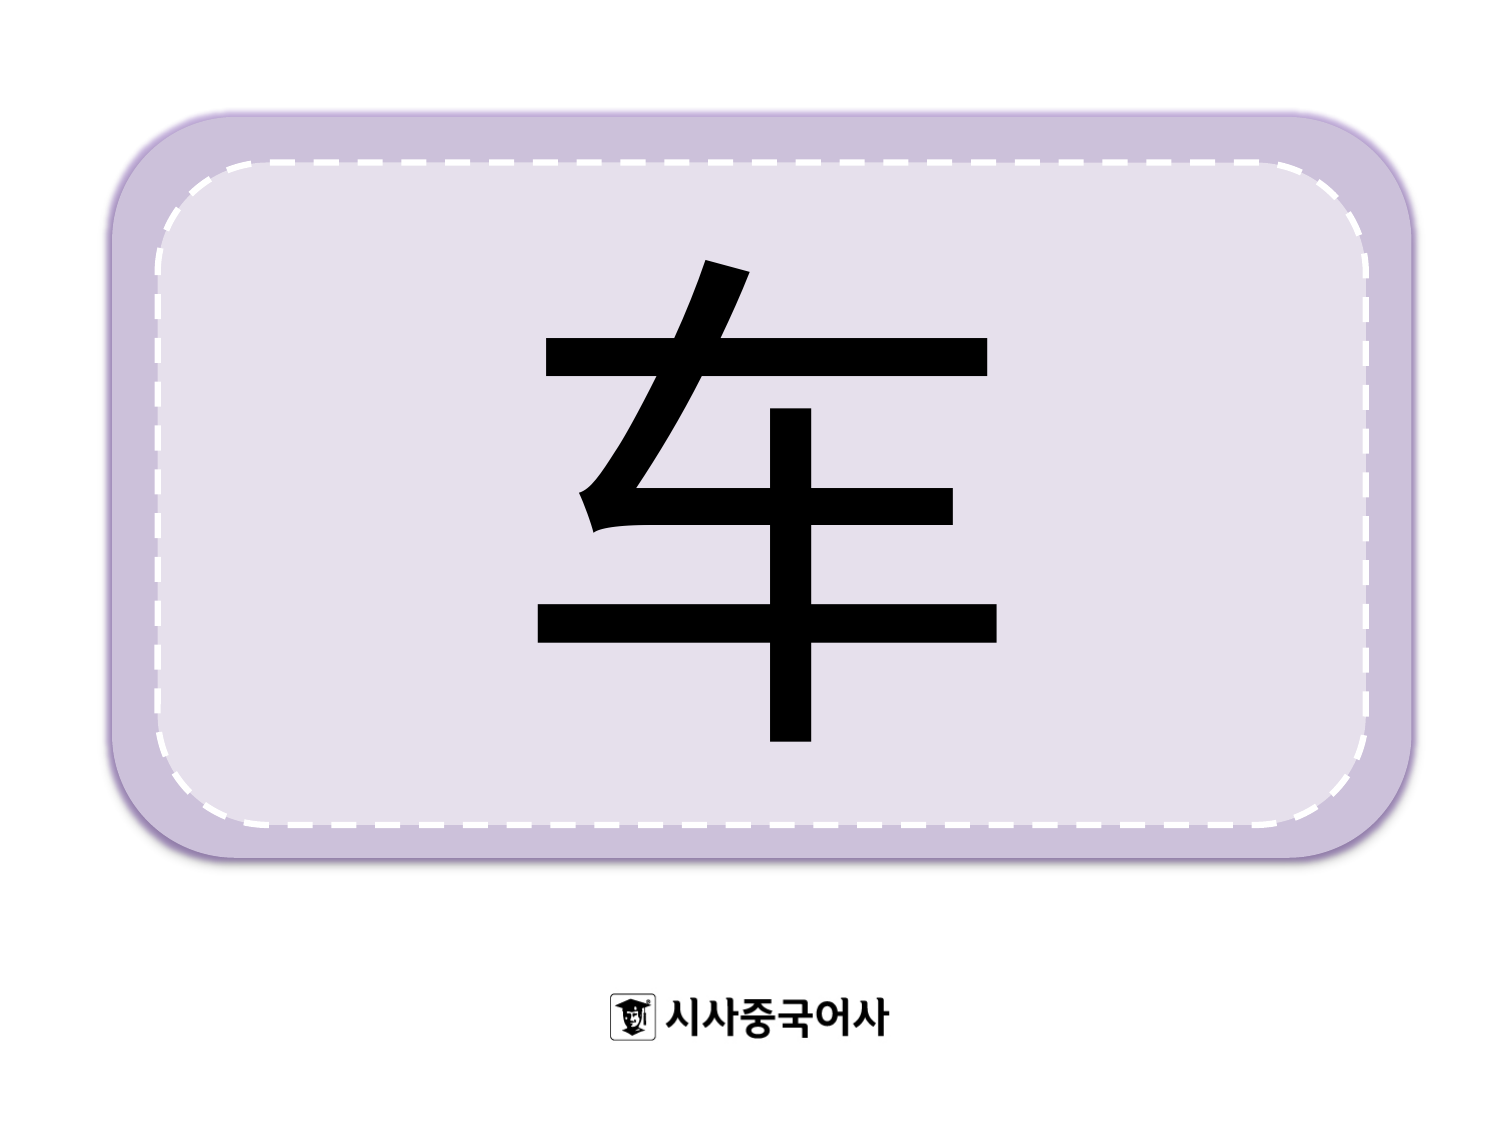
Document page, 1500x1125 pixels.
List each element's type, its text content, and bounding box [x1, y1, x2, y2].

picture [602, 987, 898, 1047]
text_box 车 [162, 160, 1371, 824]
